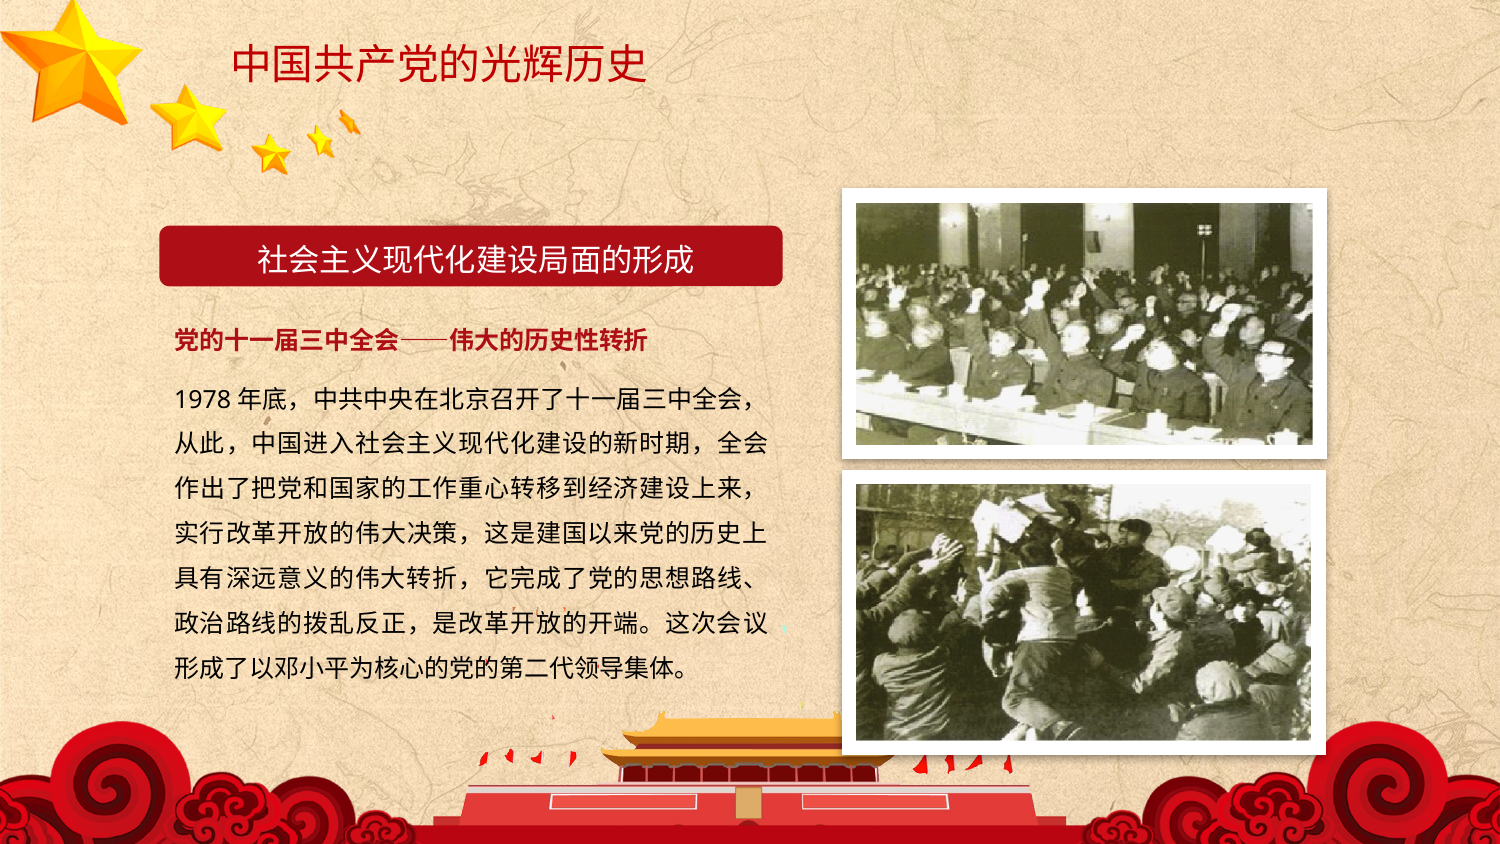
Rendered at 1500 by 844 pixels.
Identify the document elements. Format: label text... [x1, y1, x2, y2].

text_box 社会主义现代化建设局面的形成 [192, 214, 768, 286]
text_box 1978年底，中共中央在北京召开了十一届三中全会，从此，中国进入社会主义现代化建设的新时期，全会作出了把党和国家的工作重心转移到经济建设上来，实行改革开放的伟大决策，这是建国以来党的历史上具有深远意义的伟大转折，它完成了党的思想路线、政治路线的拨乱反正，是改革开放的开端。这次会议形成了以邓小平为核心的党的第二代领导集体。 [159, 360, 783, 690]
picture [0, 0, 1500, 844]
text_box 党的十一届三中全会――伟大的历史性转折 [159, 302, 736, 360]
text_box [157, 223, 785, 289]
